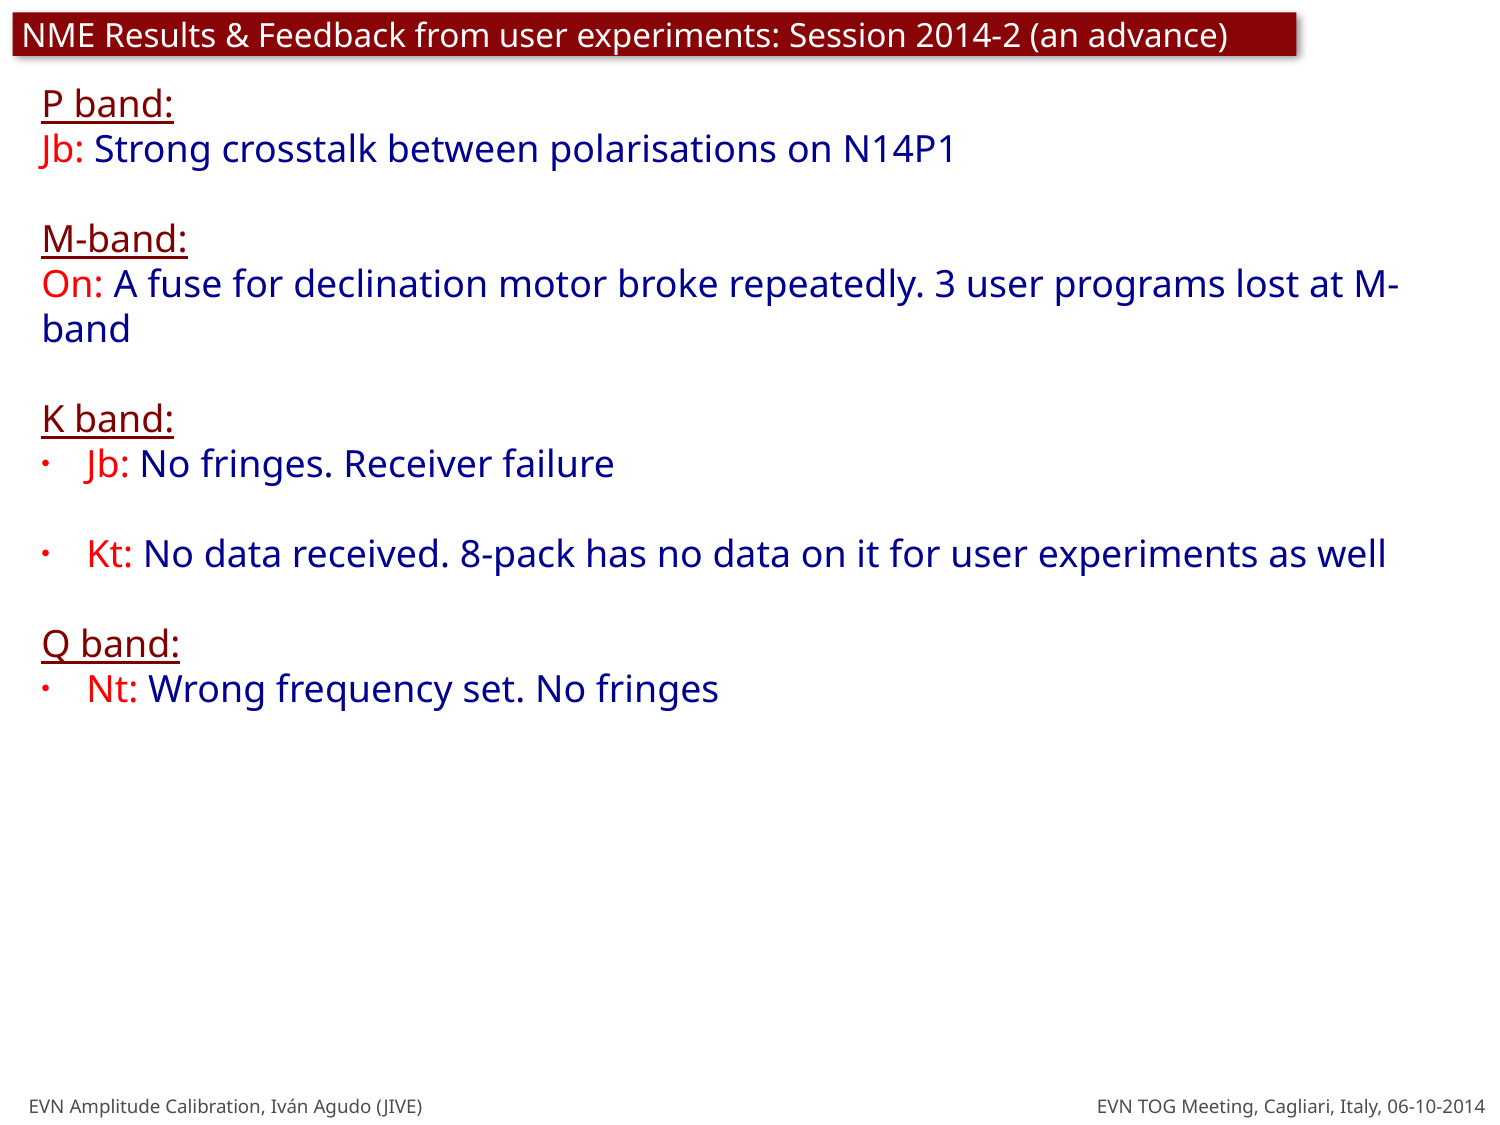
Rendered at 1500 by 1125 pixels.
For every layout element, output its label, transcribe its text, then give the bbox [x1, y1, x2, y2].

text_box P band: Jb: Strong crosstalk between polarisations on N14P1 M-band: On: A fuse for declination motor broke repeatedly. 3 user programs lost at M-band K band: Jb: No fringes. Receiver failure Kt: No data received. 8-pack has no data on it for user experiments as well Q band: Nt: Wrong frequency set. No fringes [26, 72, 1481, 718]
text_box NME Results & Feedback from user experiments: Session 2014-2 (an advance) [12, 12, 1297, 56]
text_box EVN Amplitude Calibration, Iván Agudo (JIVE) EVN TOG Meeting, Cagliari, Italy, 06-10-2014 [0, 1087, 1500, 1125]
